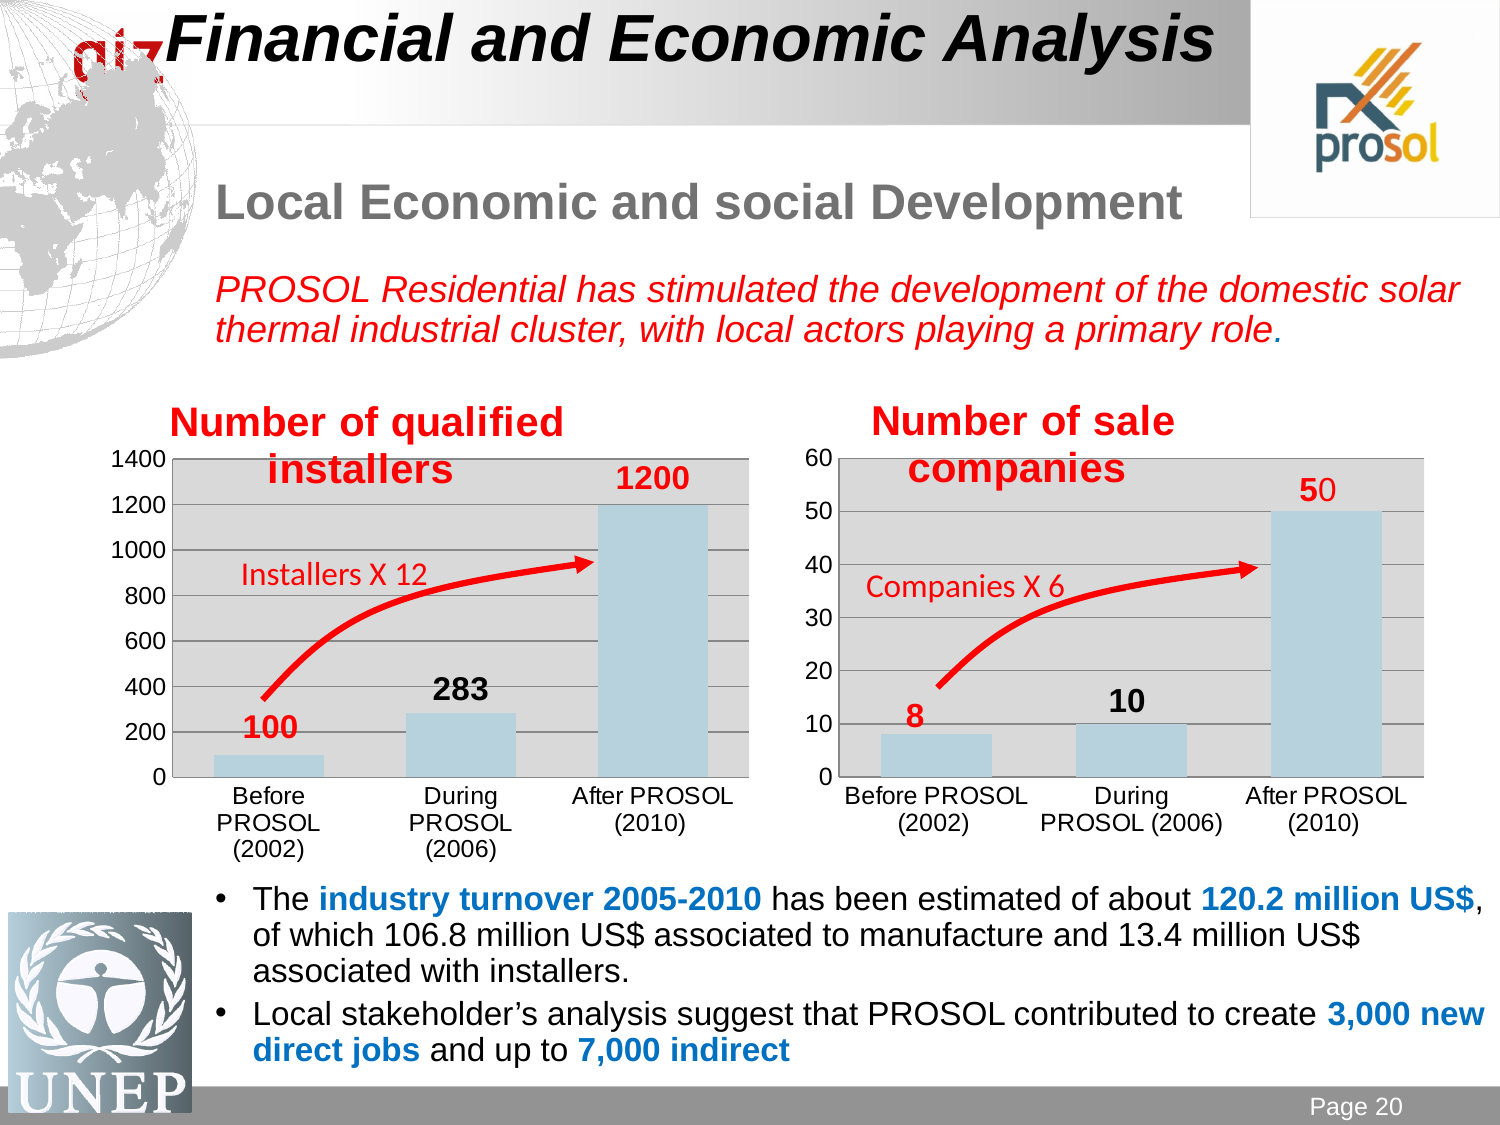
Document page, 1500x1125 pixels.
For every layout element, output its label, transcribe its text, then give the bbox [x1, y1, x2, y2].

text_box [196, 875, 1500, 1125]
text_box PROSOL Residential has stimulated the development of the domestic solar thermal industrial cluster, with local actors playing a primary role. The industry turnover 2005-2010 has been estimated of about 120.2 million US$, of which 106.8 million US$ associated to manufacture and 13.4 million US$ associated with installers. Local stakeholder’s analysis suggest that PROSOL contributed to create 3,000 new direct jobs and up to 7,000 indirect [50, 262, 1500, 875]
chart [762, 324, 1463, 913]
picture [0, 0, 663, 434]
title Financial and Economic Analysis [664, 1, 1246, 140]
text_box Local Economic and social Development [666, 162, 1350, 238]
chart [62, 374, 751, 863]
picture [1249, 0, 1500, 218]
picture [8, 912, 192, 1113]
